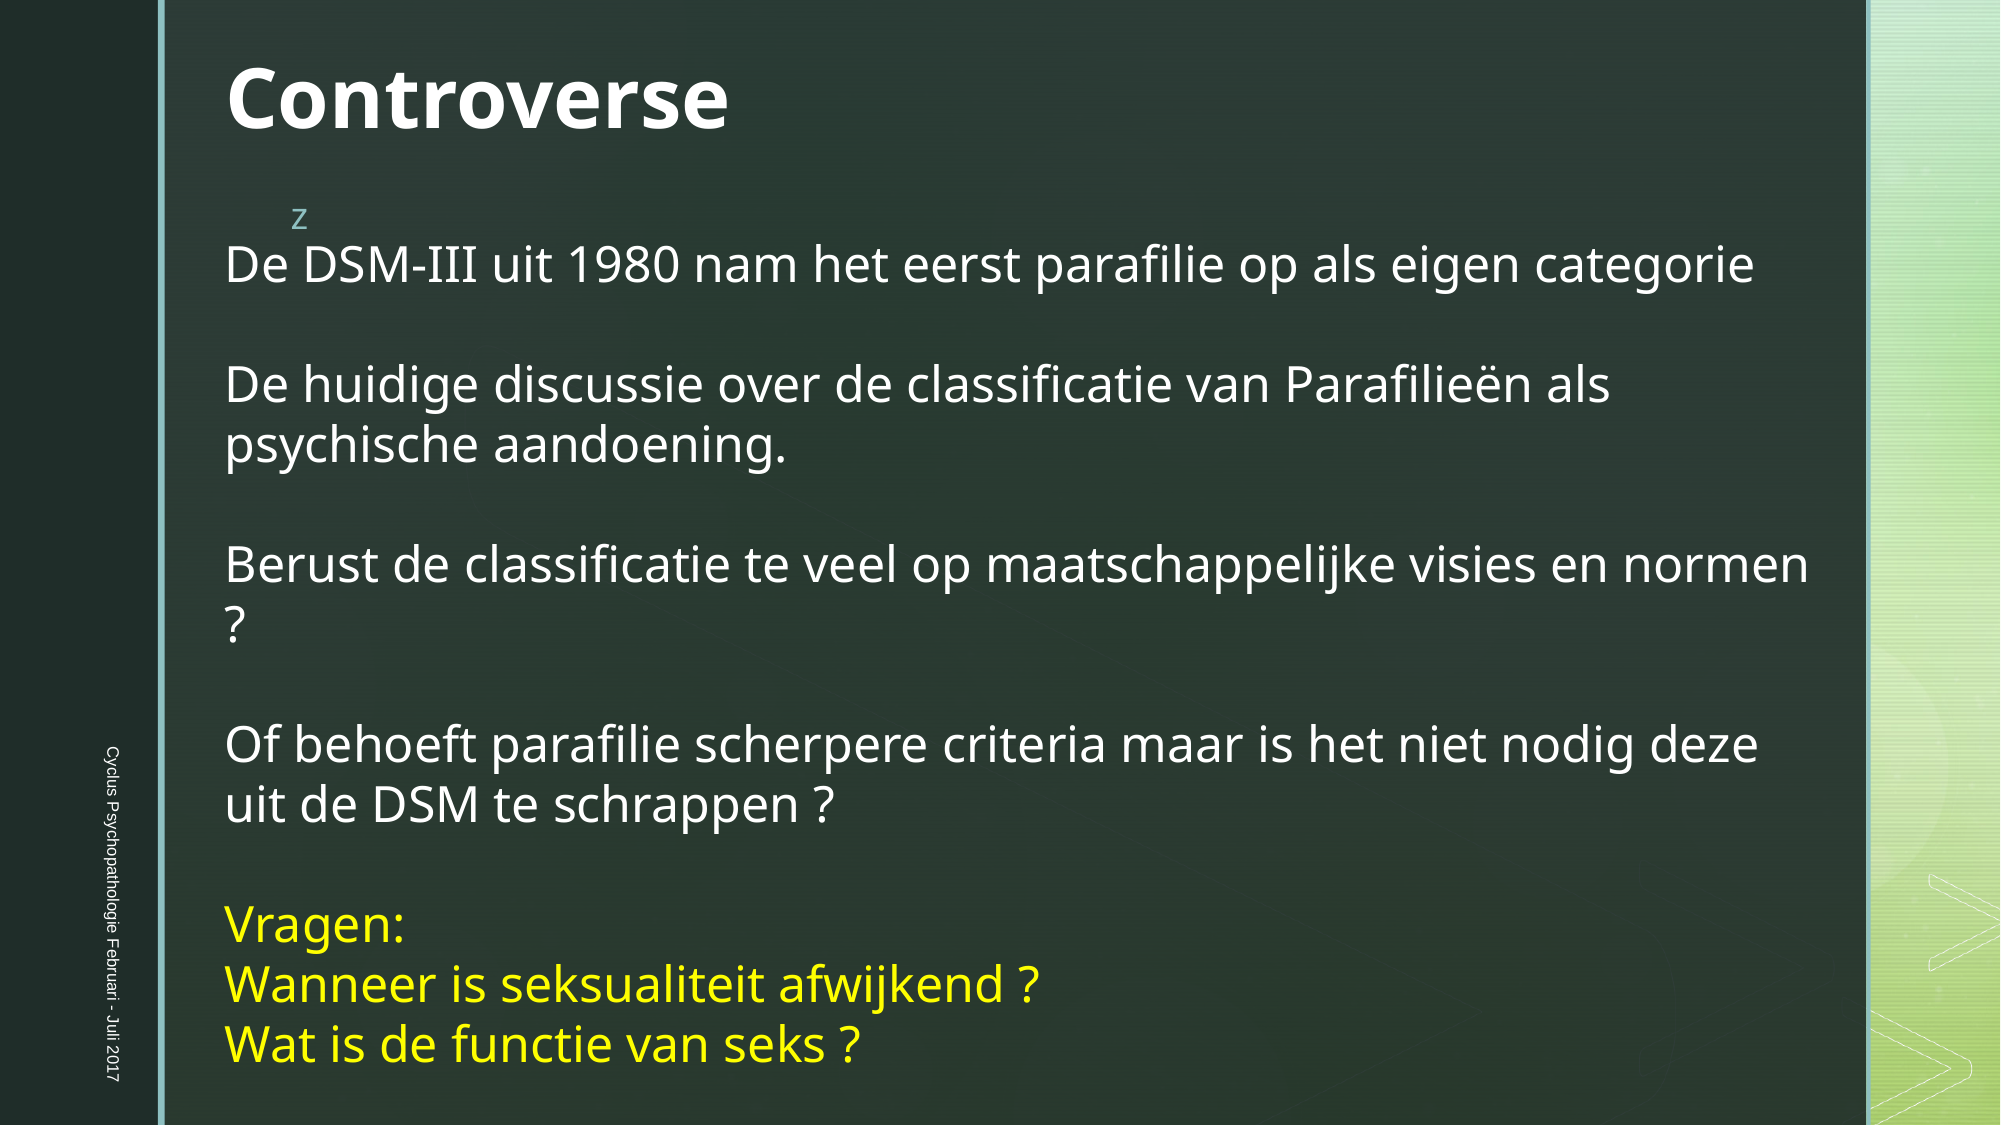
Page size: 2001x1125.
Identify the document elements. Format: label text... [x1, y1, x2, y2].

footer Cyclus Psychopathologie Februari - Juli 2017 [101, 132, 131, 1098]
title Controverse [210, 66, 1012, 154]
picture [1871, 0, 2001, 1125]
text_box De DSM-III uit 1980 nam het eerst parafilie op als eigen categorie De huidige discussie over de classificatie van Parafilieën als psychische aandoening. Berust de classificatie te veel op maatschappelijke visies en normen ? Of behoeft parafilie scherpere criteria maar is het niet nodig deze uit de DSM te schrappen ? Vragen: Wanneer is seksualiteit afwijkend ? Wat is de functie van seks ? [210, 224, 1835, 1125]
